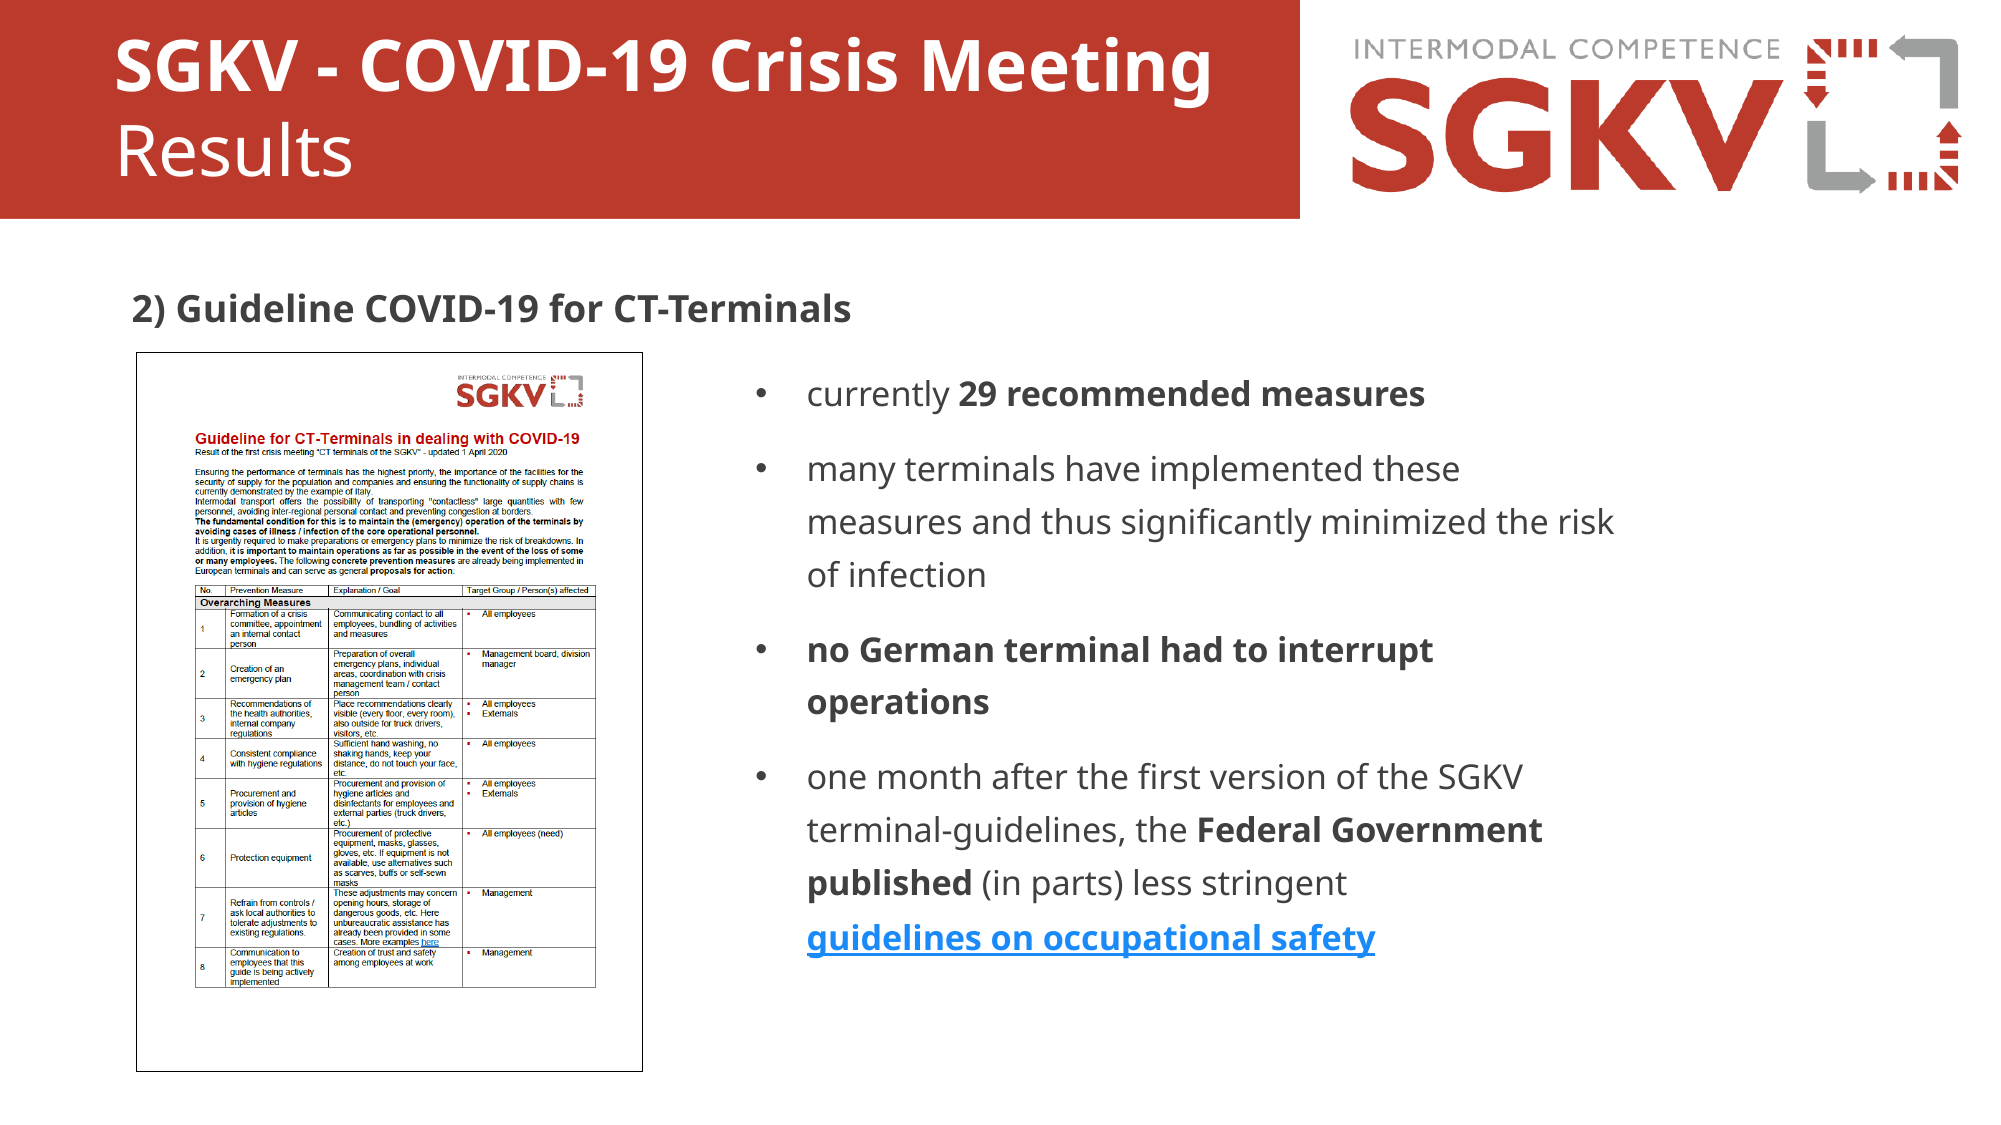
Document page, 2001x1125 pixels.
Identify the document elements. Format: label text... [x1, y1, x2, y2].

text_box [99, 324, 1681, 1055]
picture [135, 352, 643, 1072]
picture [1350, 34, 1962, 194]
title SGKV - COVID-19 Crisis Meeting Results [99, 0, 1238, 199]
text_box 2) Guideline COVID-19 for CT-Terminals [116, 278, 868, 338]
text_box currently 29 recommended measures many terminals have implemented these measures and thus significantly minimized the risk of infection no German terminal had to interrupt operations one month after the first version of the SGKV terminal-guidelines, the Federal Government published (in parts) less stringent guidelines on occupational safety [740, 352, 1635, 974]
